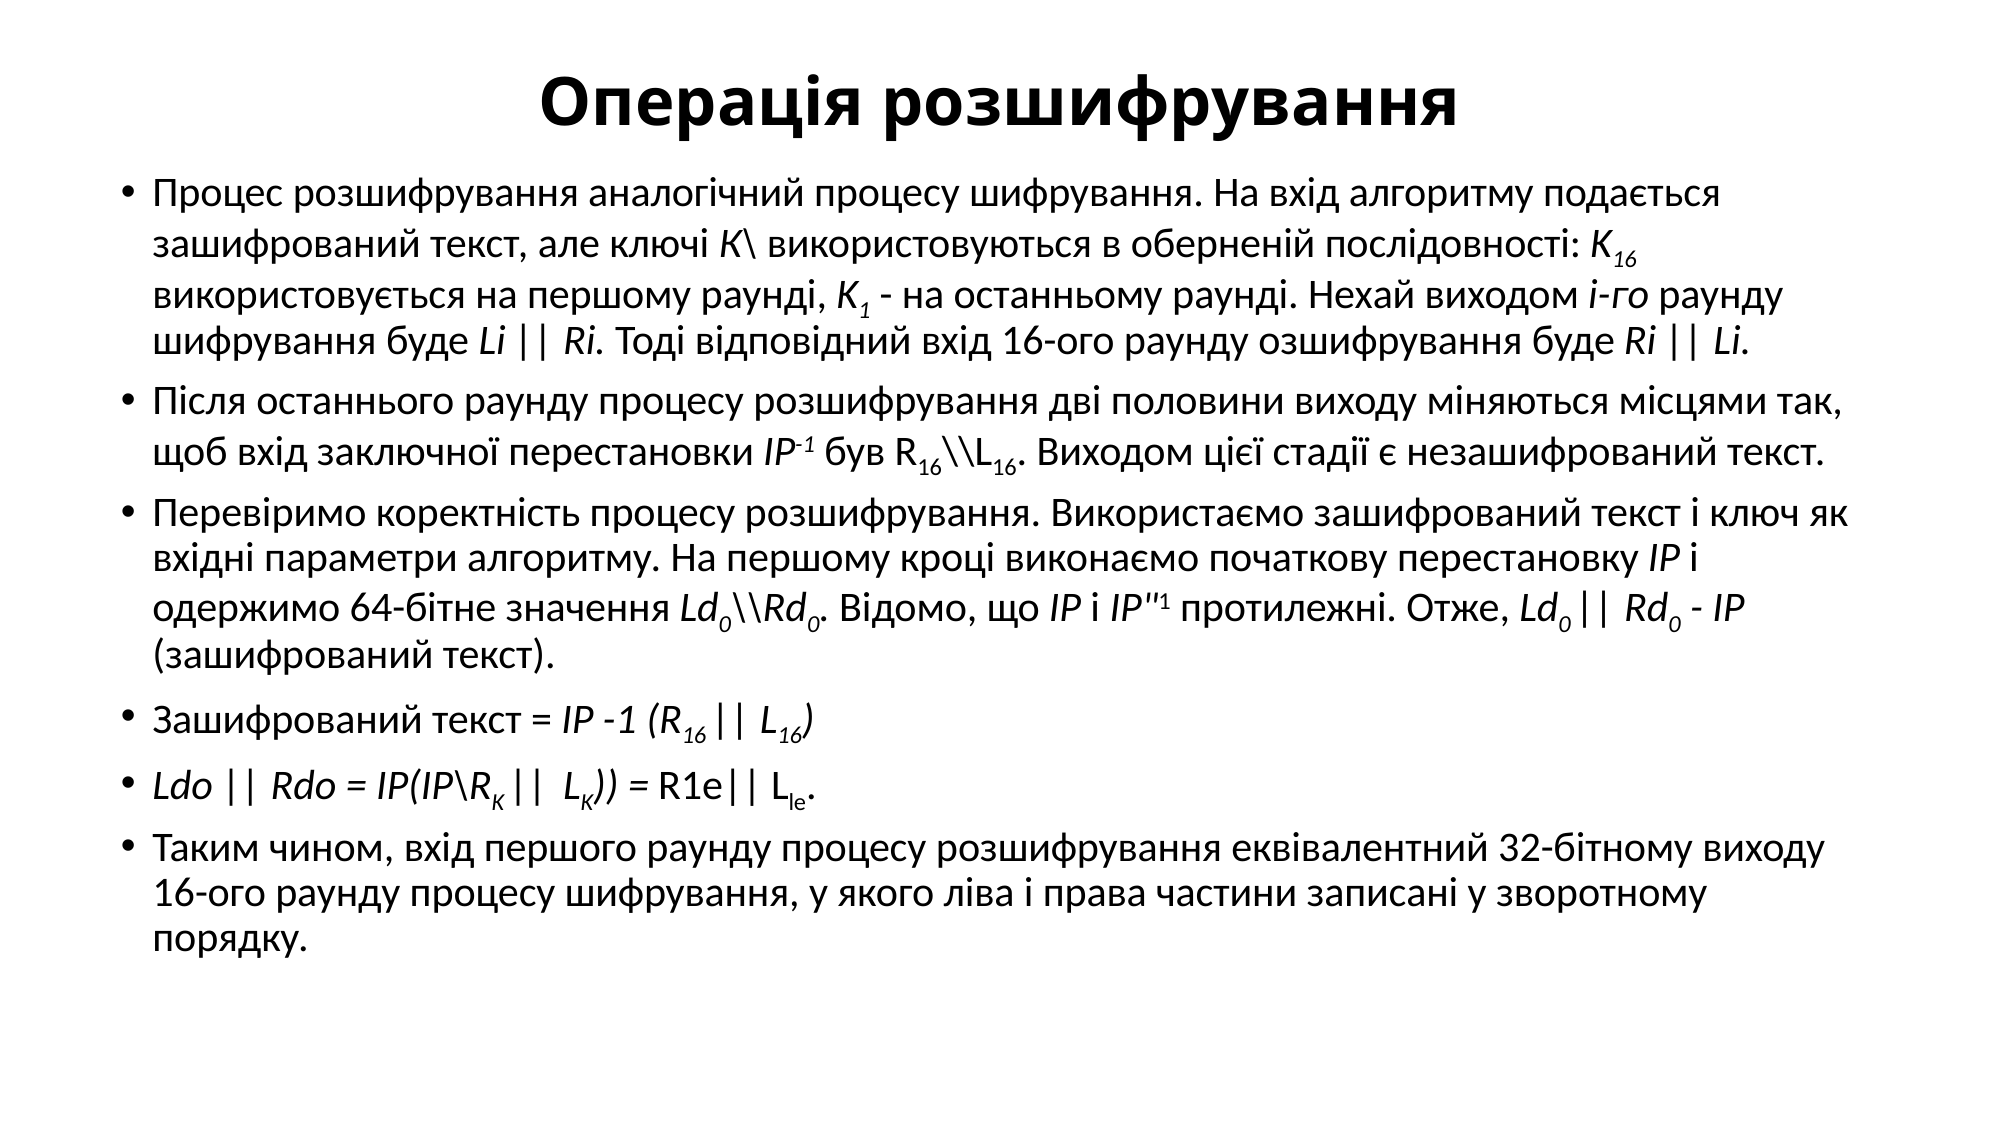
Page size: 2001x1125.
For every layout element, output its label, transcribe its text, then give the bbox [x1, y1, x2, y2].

title Операція розшифрування [137, 59, 1863, 148]
list Процес розшифрування аналогічний процесу шифрування. На вхід алгоритму подається зашифрований текст, але ключі К\ використовуються в оберненій послідовності: K16 використовується на першому раунді, K1 - на останньому раунді. Нехай виходом i-го раунду шифрування буде Lі || Ri. Тоді відповідний вхід 16-ого раунду озшифрування буде Ri || Li. Після останнього раунду процесу розшифрування дві половини виходу міняються місцями так, щоб вхід заключної перестановки IP-1 був R16\\L16. Виходом цієї стадії є незашифрований текст. Перевіримо коректність процесу розшифрування. Використаємо зашифрований текст і ключ як вхідні параметри алгоритму. На першому кроці виконаємо початкову перестановку IP і одержимо 64-бітне значення Ld0\\Rd0. Відомо, що IP і IP"1 протилежні. Отже, Ld0 || Rd0 - IP (зашифрований текст). Зашифрований текст = IP -1 (R16 || L16) Ldo || Rdo = IP(IP\RK || LK)) = R1e|| Lle. Таким чином, вхід першого раунду процесу розшифрування еквівалентний 32-бітному виходу 16-ого раунду процесу шифрування, у якого ліва і права частини записані у зворотному порядку. [105, 163, 1863, 1014]
